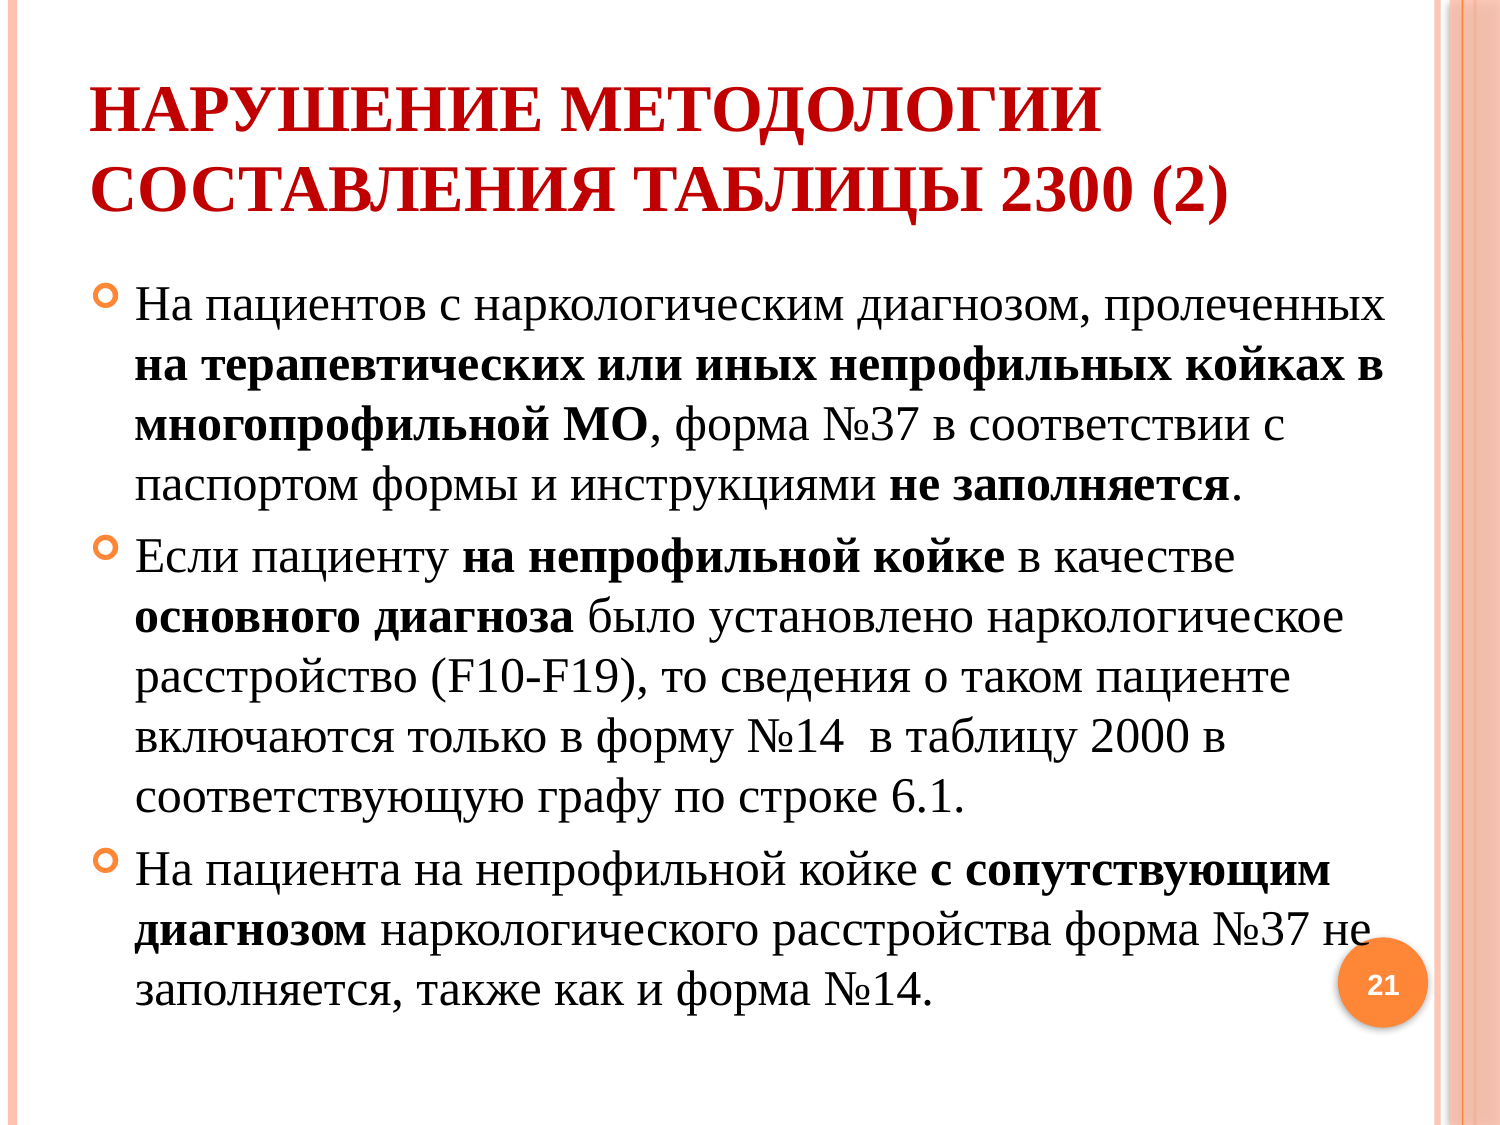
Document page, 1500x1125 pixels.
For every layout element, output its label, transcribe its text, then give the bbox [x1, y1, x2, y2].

slide_number 21 [1333, 940, 1434, 1026]
title Нарушение методологии составления таблицы 2300 (2) [75, 45, 1300, 233]
list На пациентов с наркологическим диагнозом, пролеченных на терапевтических или иных непрофильных койках в многопрофильной МО, форма №37 в соответствии с паспортом формы и инструкциями не заполняется. Если пациенту на непрофильной койке в качестве основного диагноза было установлено наркологическое расстройство (F10-F19), то сведения о таком пациенте включаются только в форму №14 в таблицу 2000 в соответствующую графу по строке 6.1. На пациента на непрофильной койке с сопутствующим диагнозом наркологического расстройства форма №37 не заполняется, также как и форма №14. [74, 262, 1408, 1063]
